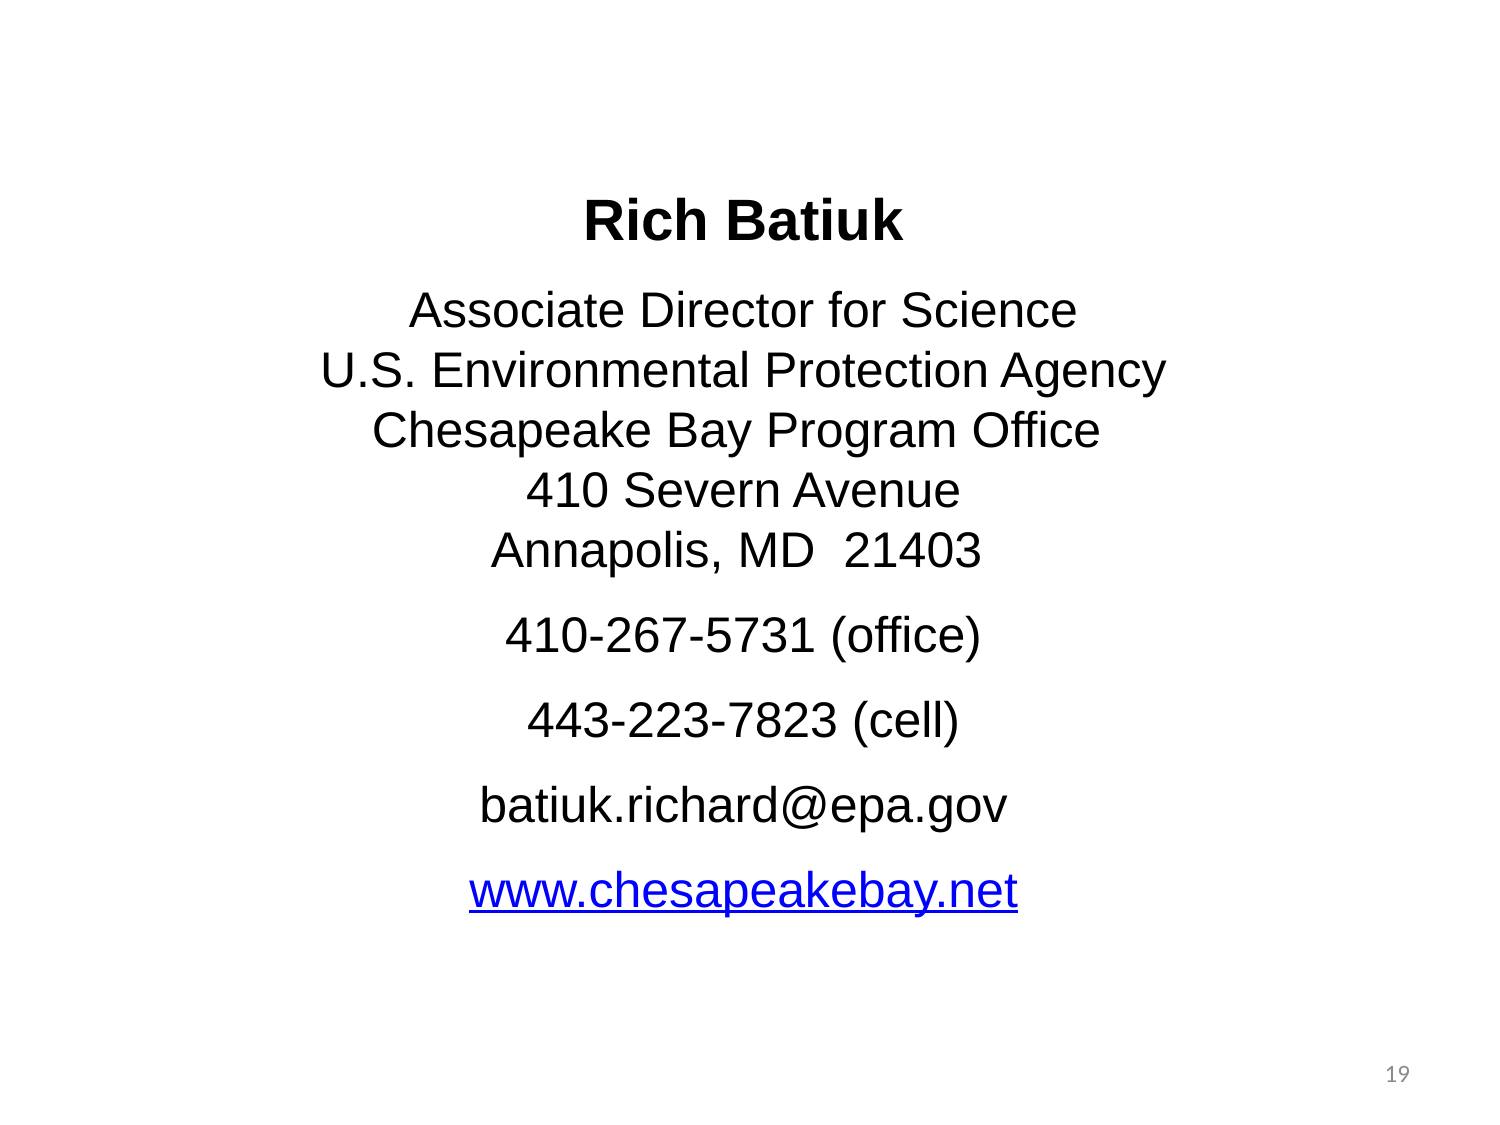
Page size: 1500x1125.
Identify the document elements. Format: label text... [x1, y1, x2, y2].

slide_number 19 [1074, 1042, 1425, 1103]
text_box Rich Batiuk Associate Director for Science U.S. Environmental Protection Agency Chesapeake Bay Program Office 410 Severn Avenue Annapolis, MD 21403 410-267-5731 (office) 443-223-7823 (cell) batiuk.richard@epa.gov www.chesapeakebay.net [112, 174, 1375, 989]
